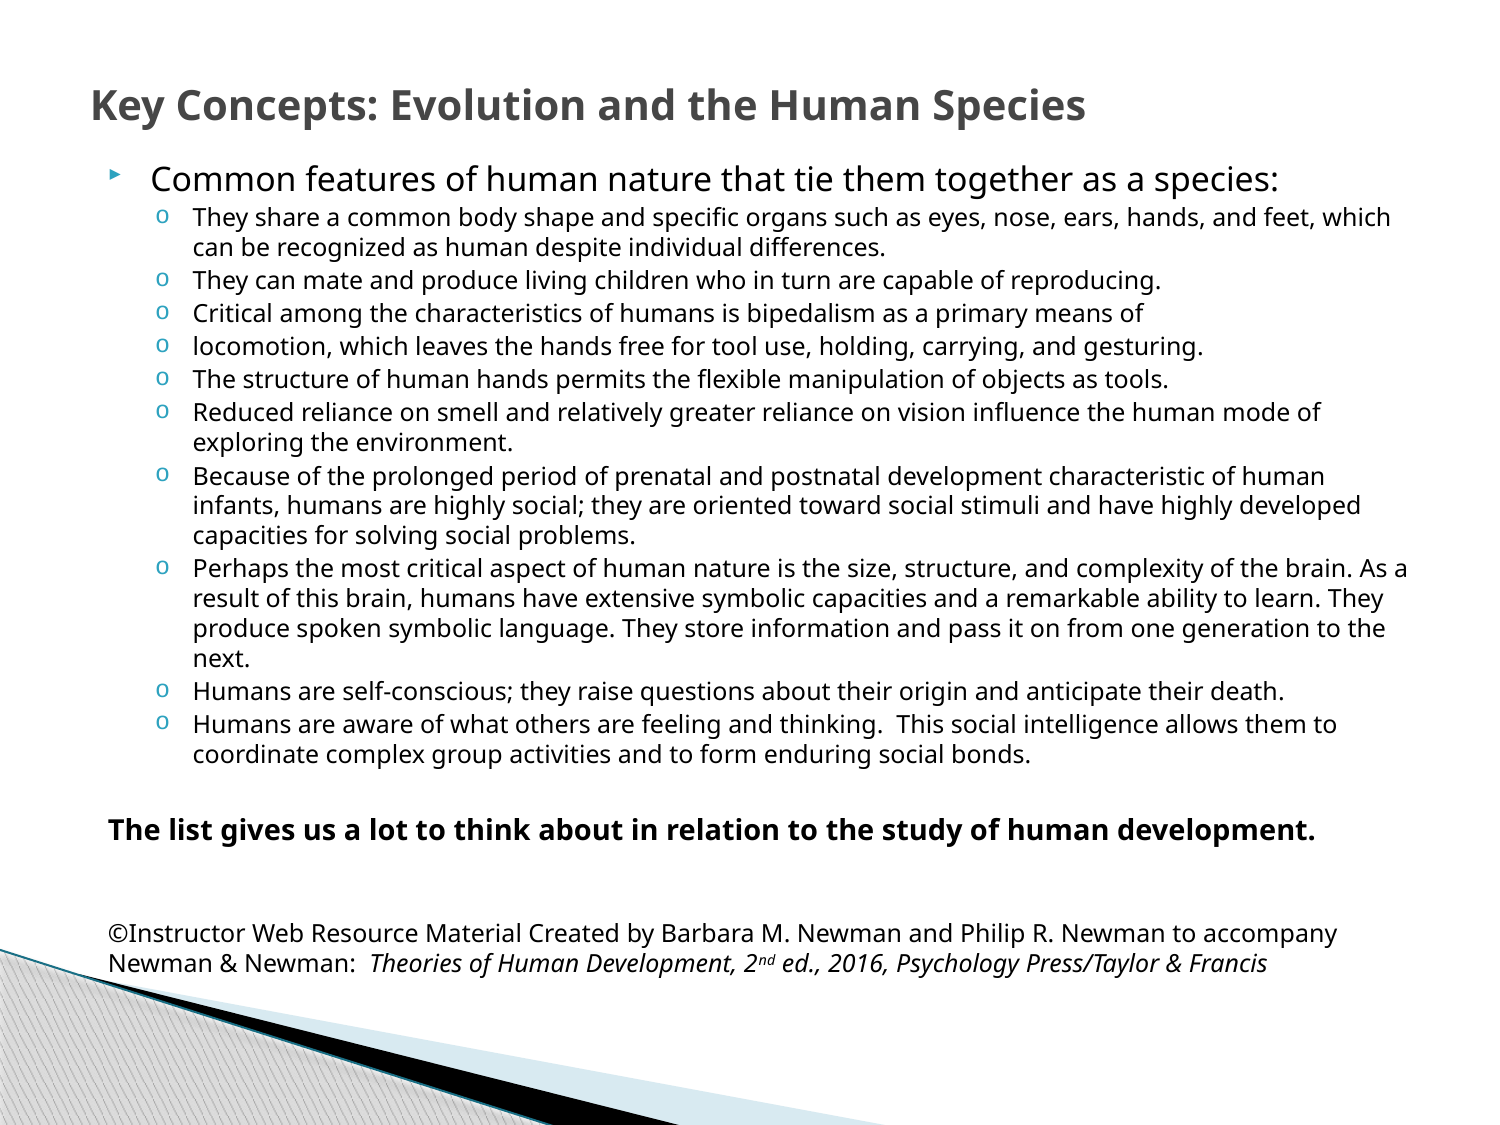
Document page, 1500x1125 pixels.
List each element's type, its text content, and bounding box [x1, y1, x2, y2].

list Common features of human nature that tie them together as a species: They share a common body shape and specific organs such as eyes, nose, ears, hands, and feet, which can be recognized as human despite individual differences. They can mate and produce living children who in turn are capable of reproducing. Critical among the characteristics of humans is bipedalism as a primary means of locomotion, which leaves the hands free for tool use, holding, carrying, and gesturing. The structure of human hands permits the flexible manipulation of objects as tools. Reduced reliance on smell and relatively greater reliance on vision influence the human mode of exploring the environment. Because of the prolonged period of prenatal and postnatal development characteristic of human infants, humans are highly social; they are oriented toward social stimuli and have highly developed capacities for solving social problems. Perhaps the most critical aspect of human nature is the size, structure, and complexity of the brain. As a result of this brain, humans have extensive symbolic capacities and a remarkable ability to learn. They produce spoken symbolic language. They store information and pass it on from one generation to the next. Humans are self-conscious; they raise questions about their origin and anticipate their death. Humans are aware of what others are feeling and thinking. This social intelligence allows them to coordinate complex group activities and to form enduring social bonds. The list gives us a lot to think about in relation to the study of human development. ©Instructor Web Resource Material Created by Barbara M. Newman and Philip R. Newman to accompany Newman & Newman: Theories of Human Development, 2nd ed., 2016, Psychology Press/Taylor & Francis [75, 163, 1425, 986]
title Key Concepts: Evolution and the Human Species [75, 45, 1425, 163]
